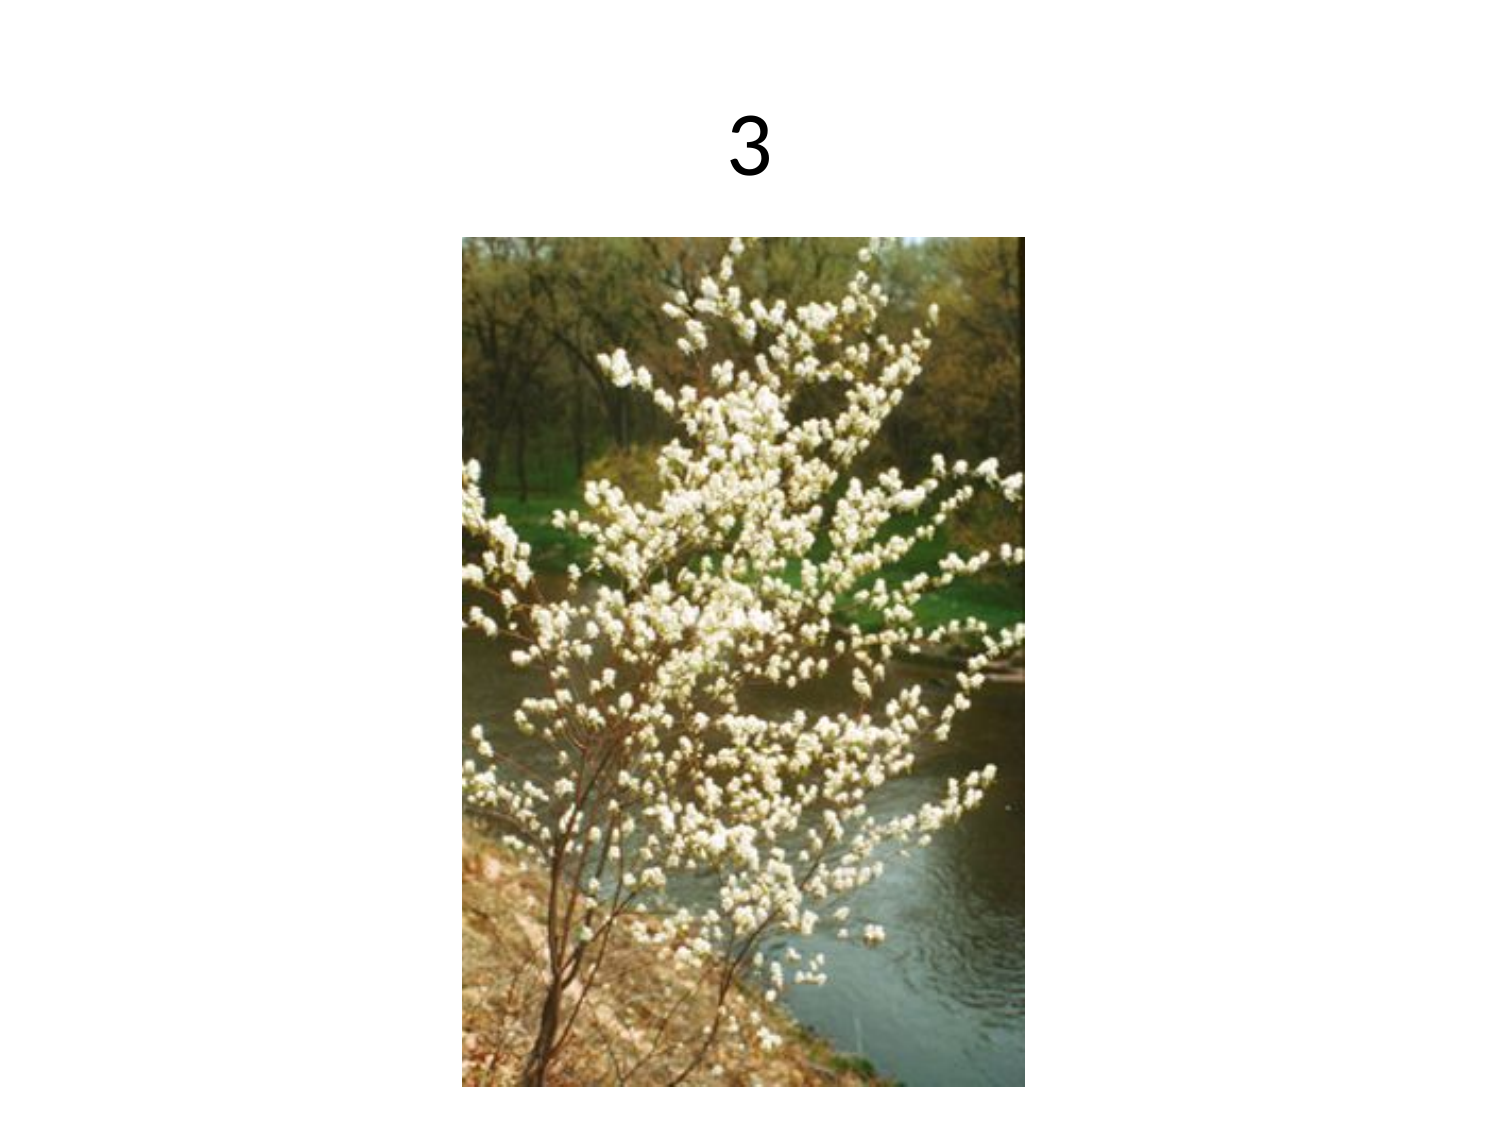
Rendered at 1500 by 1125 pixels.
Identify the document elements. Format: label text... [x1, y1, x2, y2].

title 3 [75, 45, 1425, 233]
picture [462, 237, 1026, 1087]
